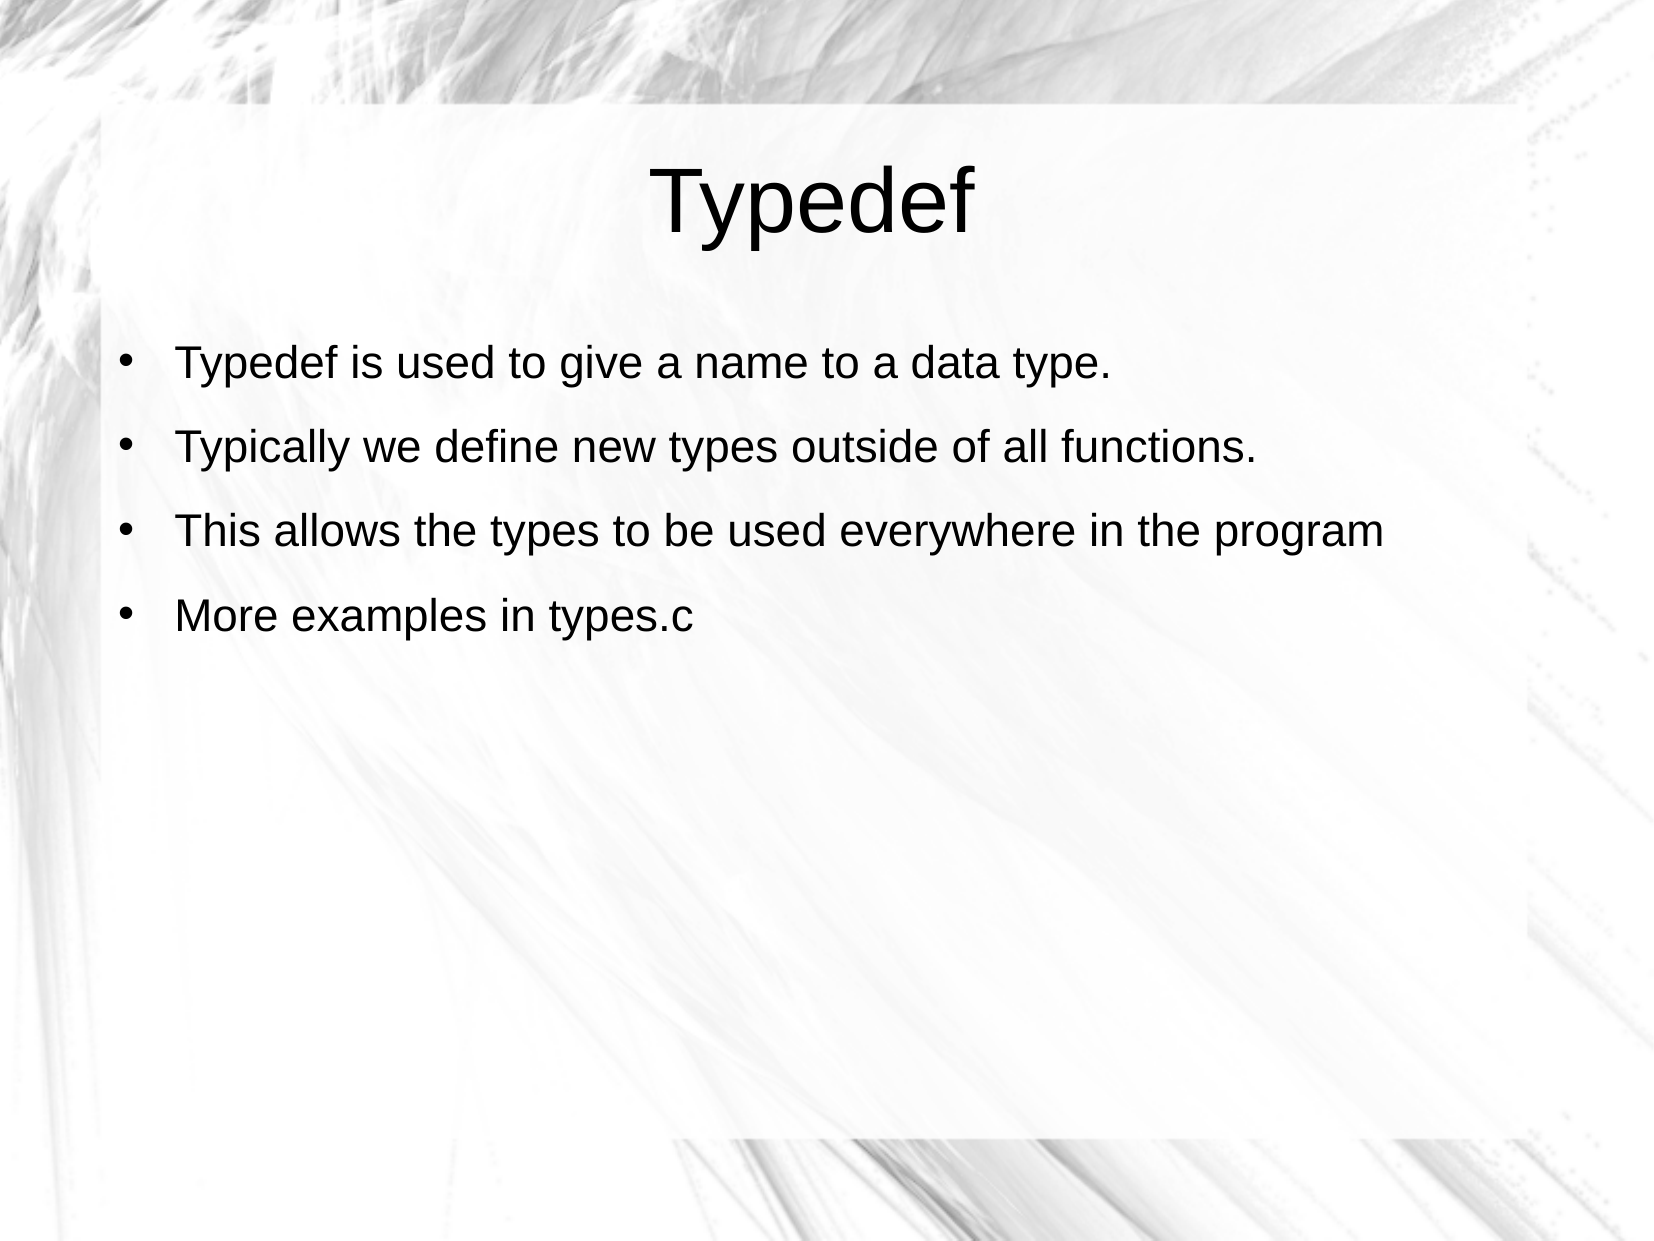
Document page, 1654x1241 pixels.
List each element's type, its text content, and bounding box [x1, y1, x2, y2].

title Typedef [118, 93, 1506, 299]
list Typedef is used to give a name to a data type. Typically we define new types outside of all functions. This allows the types to be used everywhere in the program More examples in types.c [118, 332, 1571, 1121]
picture [0, 0, 1654, 1241]
